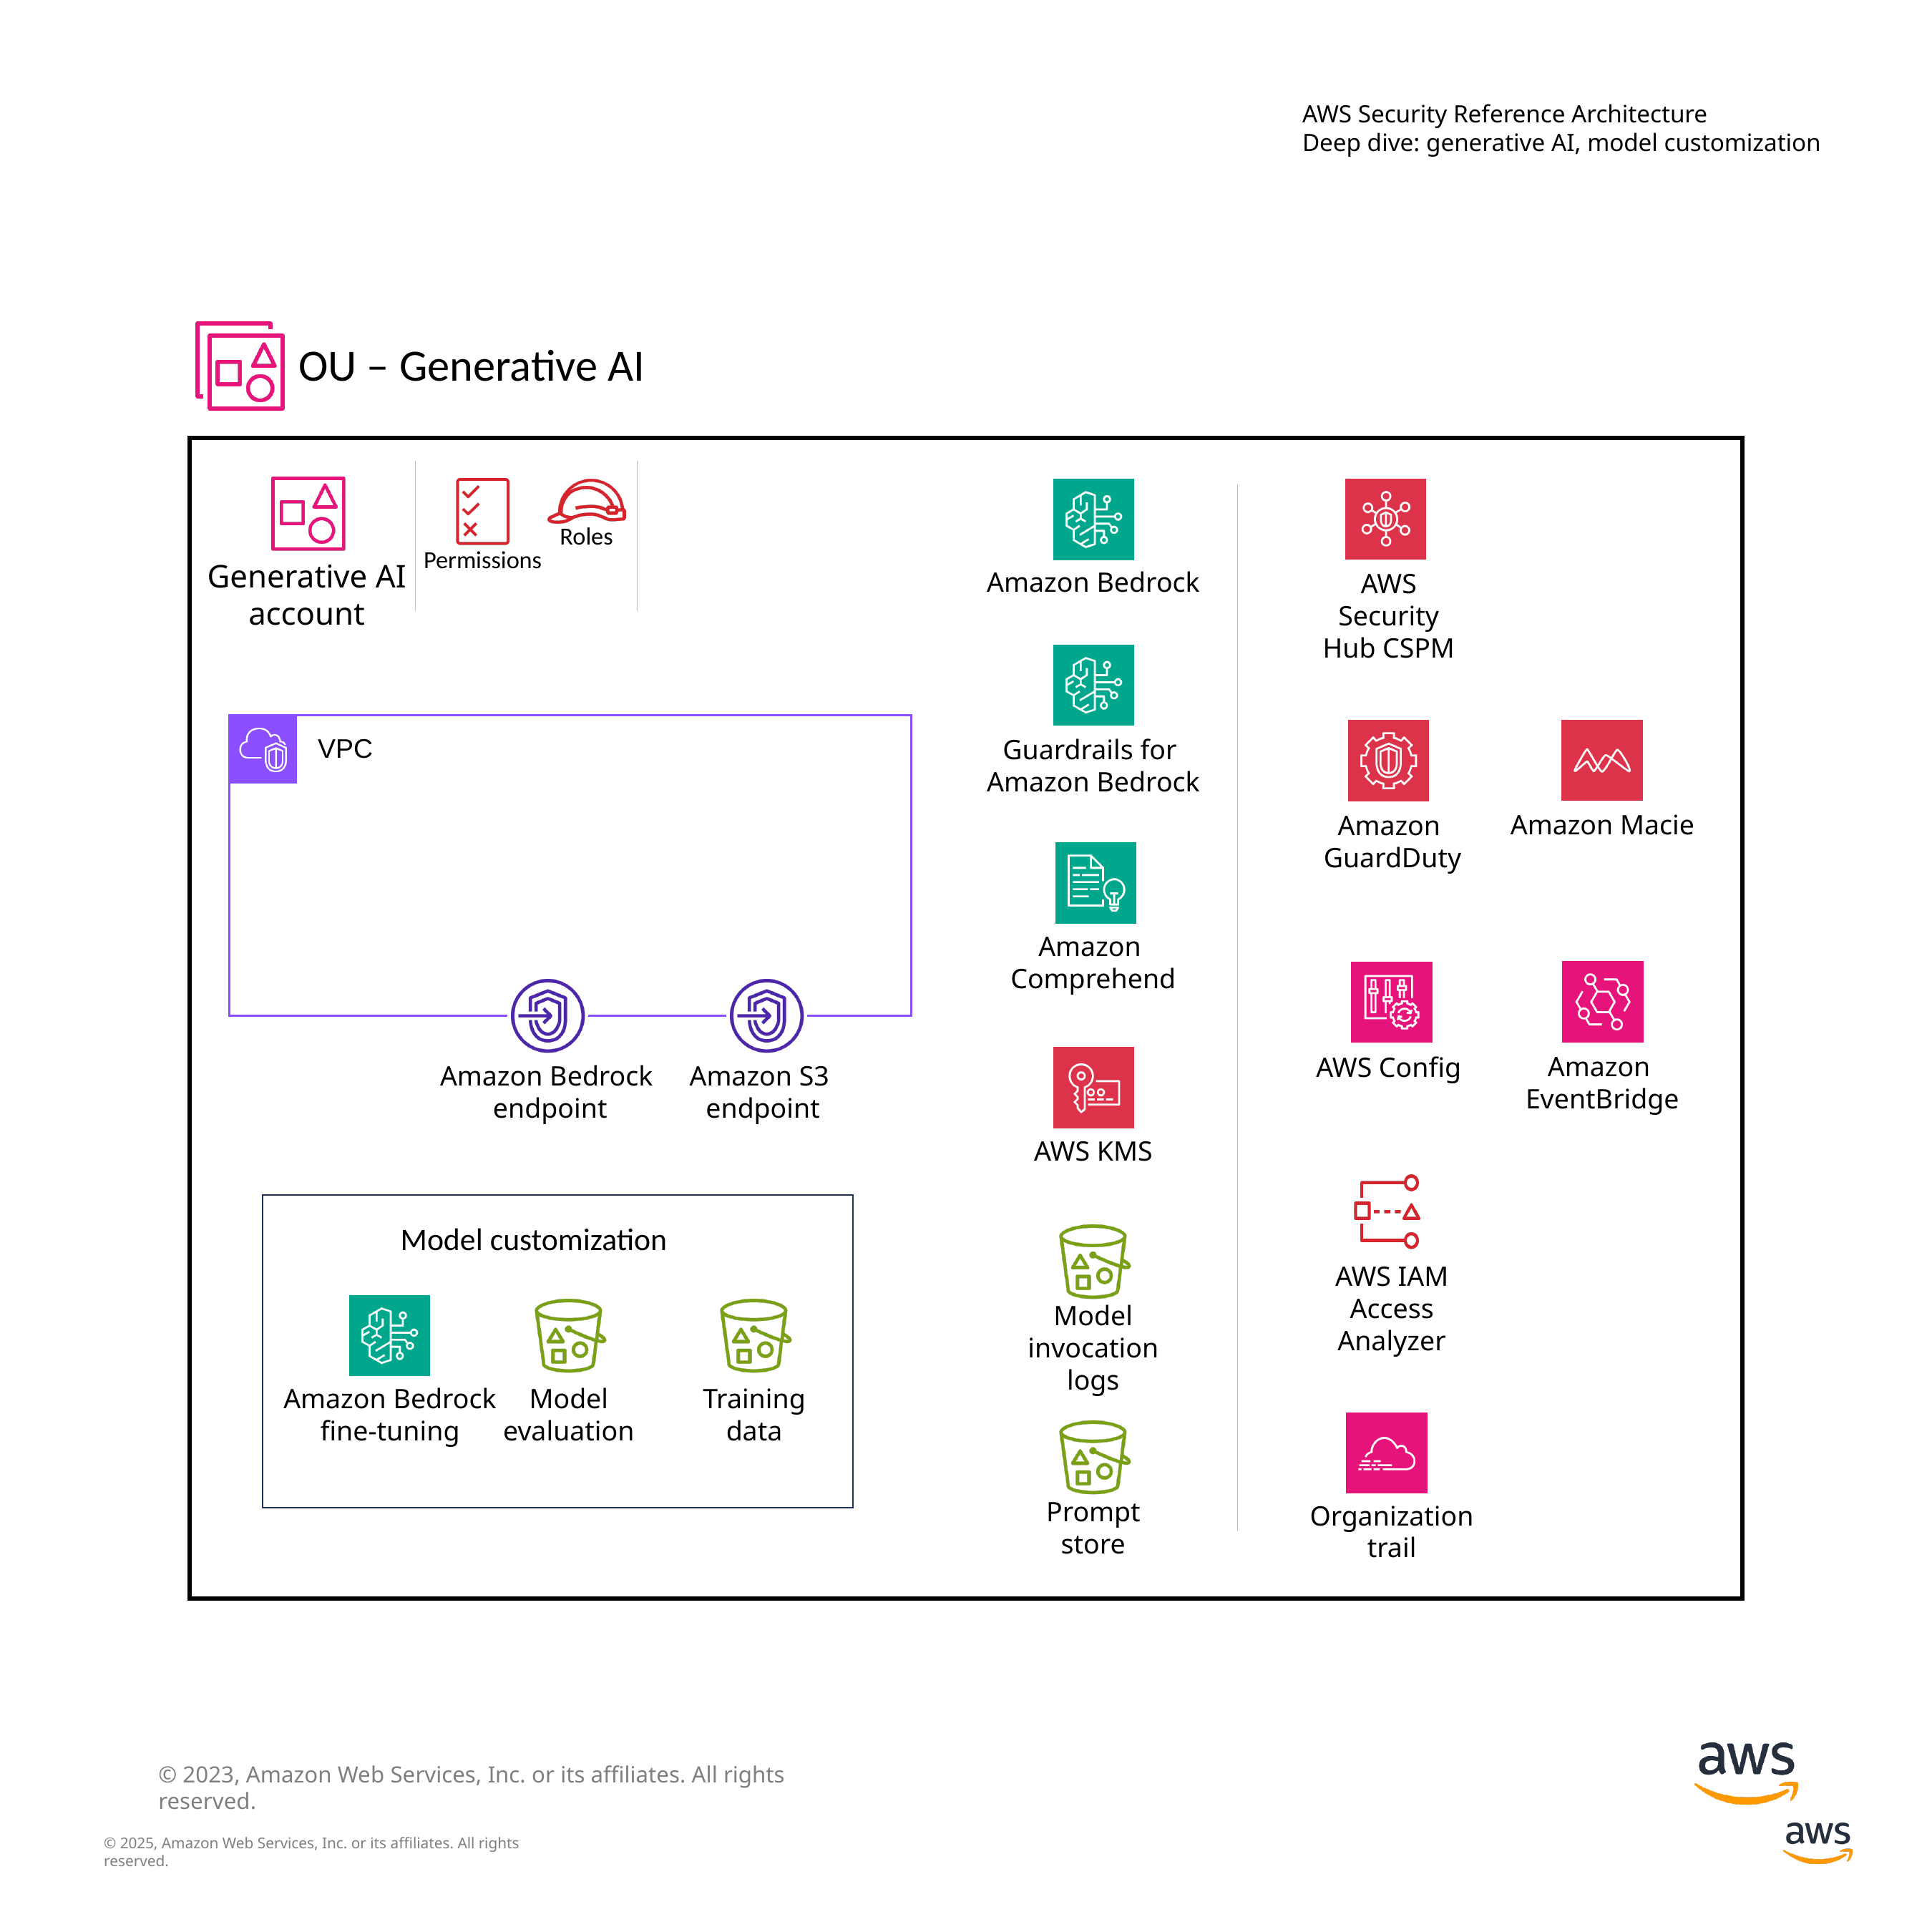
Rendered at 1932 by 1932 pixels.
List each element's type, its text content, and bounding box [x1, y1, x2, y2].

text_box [186, 473, 427, 638]
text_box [892, 645, 1294, 804]
picture [191, 317, 288, 414]
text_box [671, 975, 854, 1130]
text_box VPC [228, 715, 912, 1016]
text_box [960, 842, 1226, 1000]
text_box [189, 437, 1743, 1599]
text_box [1465, 961, 1740, 1121]
text_box AWS Security Reference Architecture Deep dive: generative AI, model customization [1292, 93, 1833, 161]
picture [1783, 1823, 1853, 1864]
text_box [1293, 962, 1465, 1088]
picture [229, 716, 297, 784]
text_box OU – Generative AI [288, 331, 704, 395]
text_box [1290, 1413, 1493, 1570]
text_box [994, 1417, 1193, 1566]
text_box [989, 1047, 1197, 1172]
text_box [994, 1221, 1193, 1370]
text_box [1287, 1171, 1498, 1330]
text_box © 2023, Amazon Web Services, Inc. or its affiliates. All rights reserved. [158, 1760, 869, 1814]
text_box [263, 1194, 854, 1508]
picture [1694, 1742, 1798, 1805]
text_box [1259, 720, 1526, 879]
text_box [530, 460, 643, 556]
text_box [892, 479, 1294, 604]
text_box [427, 476, 583, 580]
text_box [1475, 720, 1730, 847]
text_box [428, 975, 671, 1130]
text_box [1297, 479, 1480, 638]
